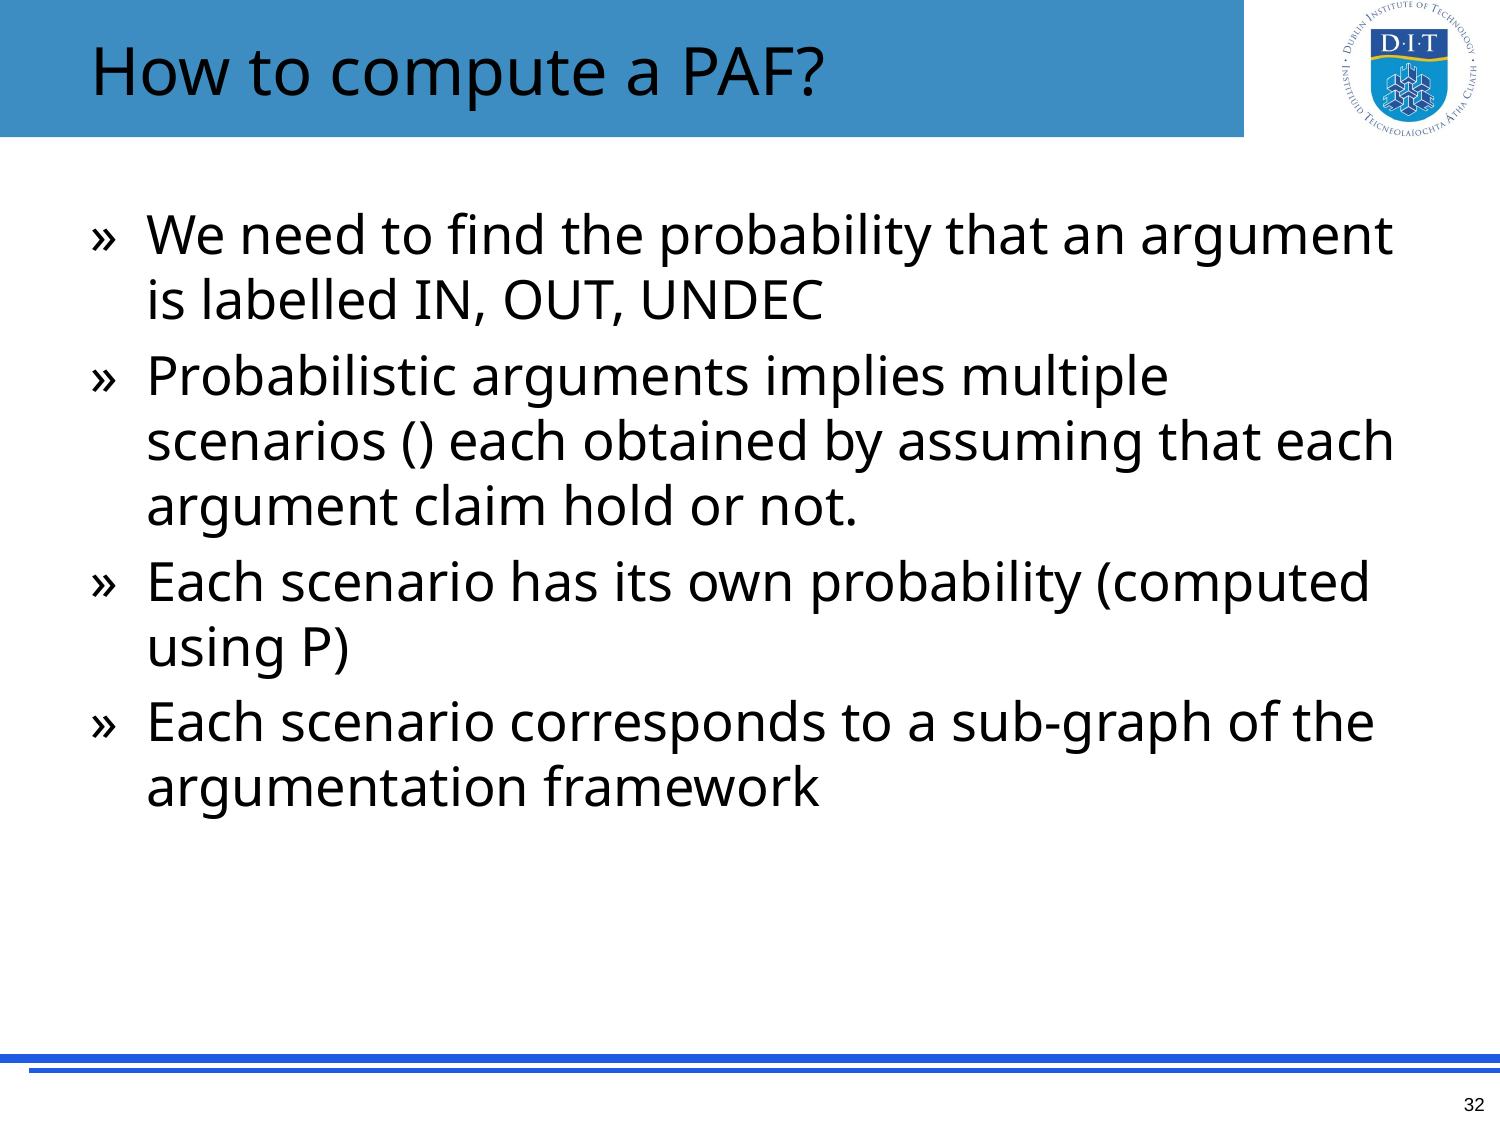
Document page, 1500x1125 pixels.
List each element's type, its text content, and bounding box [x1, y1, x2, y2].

slide_number 32 [1149, 1084, 1500, 1125]
picture [1340, 0, 1478, 138]
title How to compute a PAF? [74, 0, 1105, 138]
